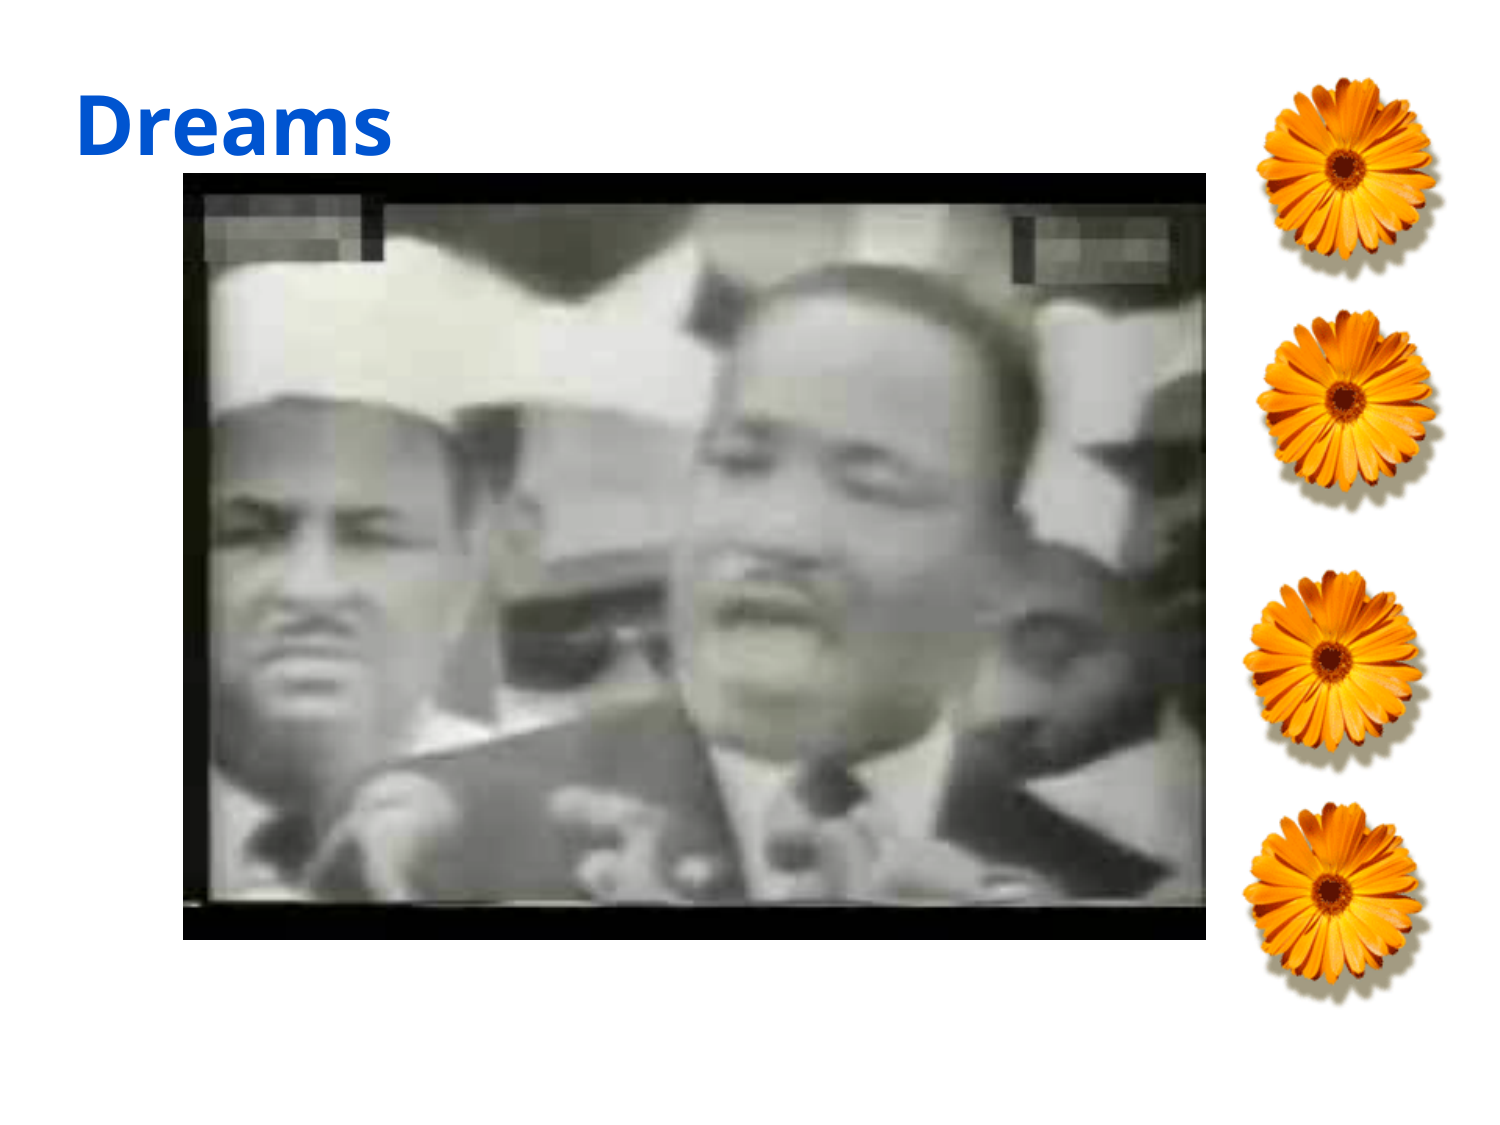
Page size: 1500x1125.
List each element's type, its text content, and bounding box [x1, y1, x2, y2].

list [182, 172, 1207, 941]
picture [0, 17, 1500, 1108]
title Dreams [58, 28, 1335, 217]
